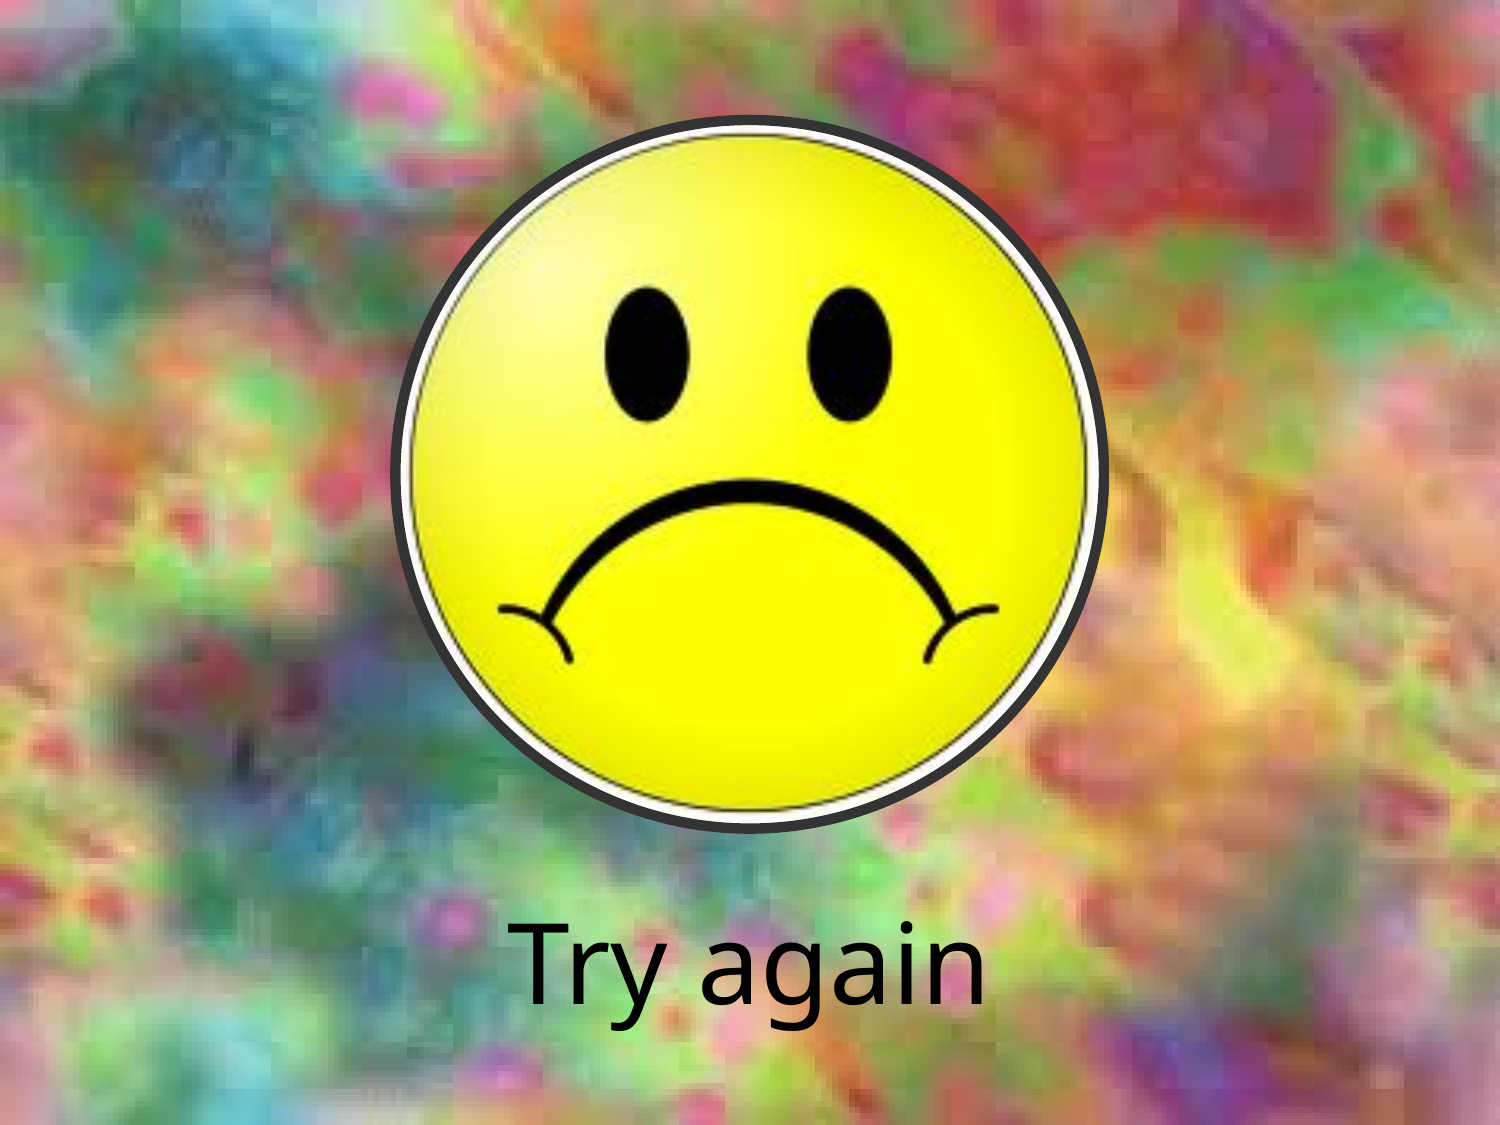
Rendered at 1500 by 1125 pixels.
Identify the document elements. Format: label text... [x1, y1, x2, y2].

picture [0, 0, 1500, 1125]
text_box Try again [492, 884, 1006, 1035]
